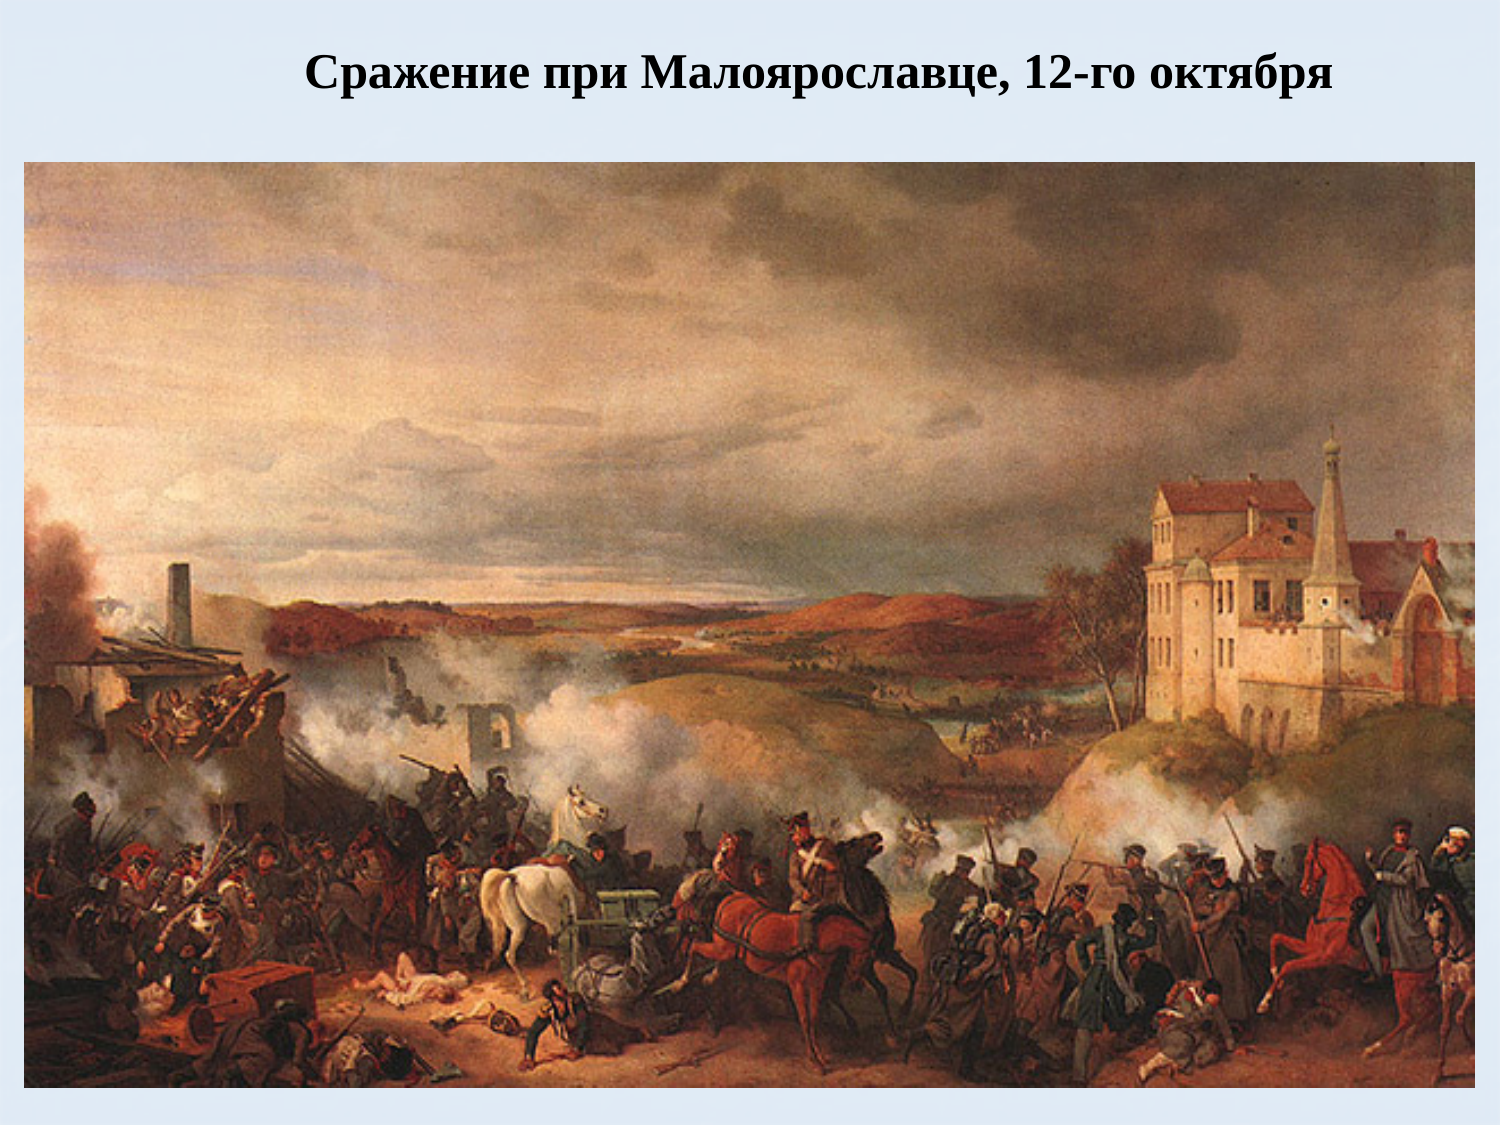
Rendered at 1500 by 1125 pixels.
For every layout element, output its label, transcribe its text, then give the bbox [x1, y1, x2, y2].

text_box Сражение при Малоярославце, 12-го октября [0, 30, 1400, 151]
picture [24, 162, 1476, 1088]
